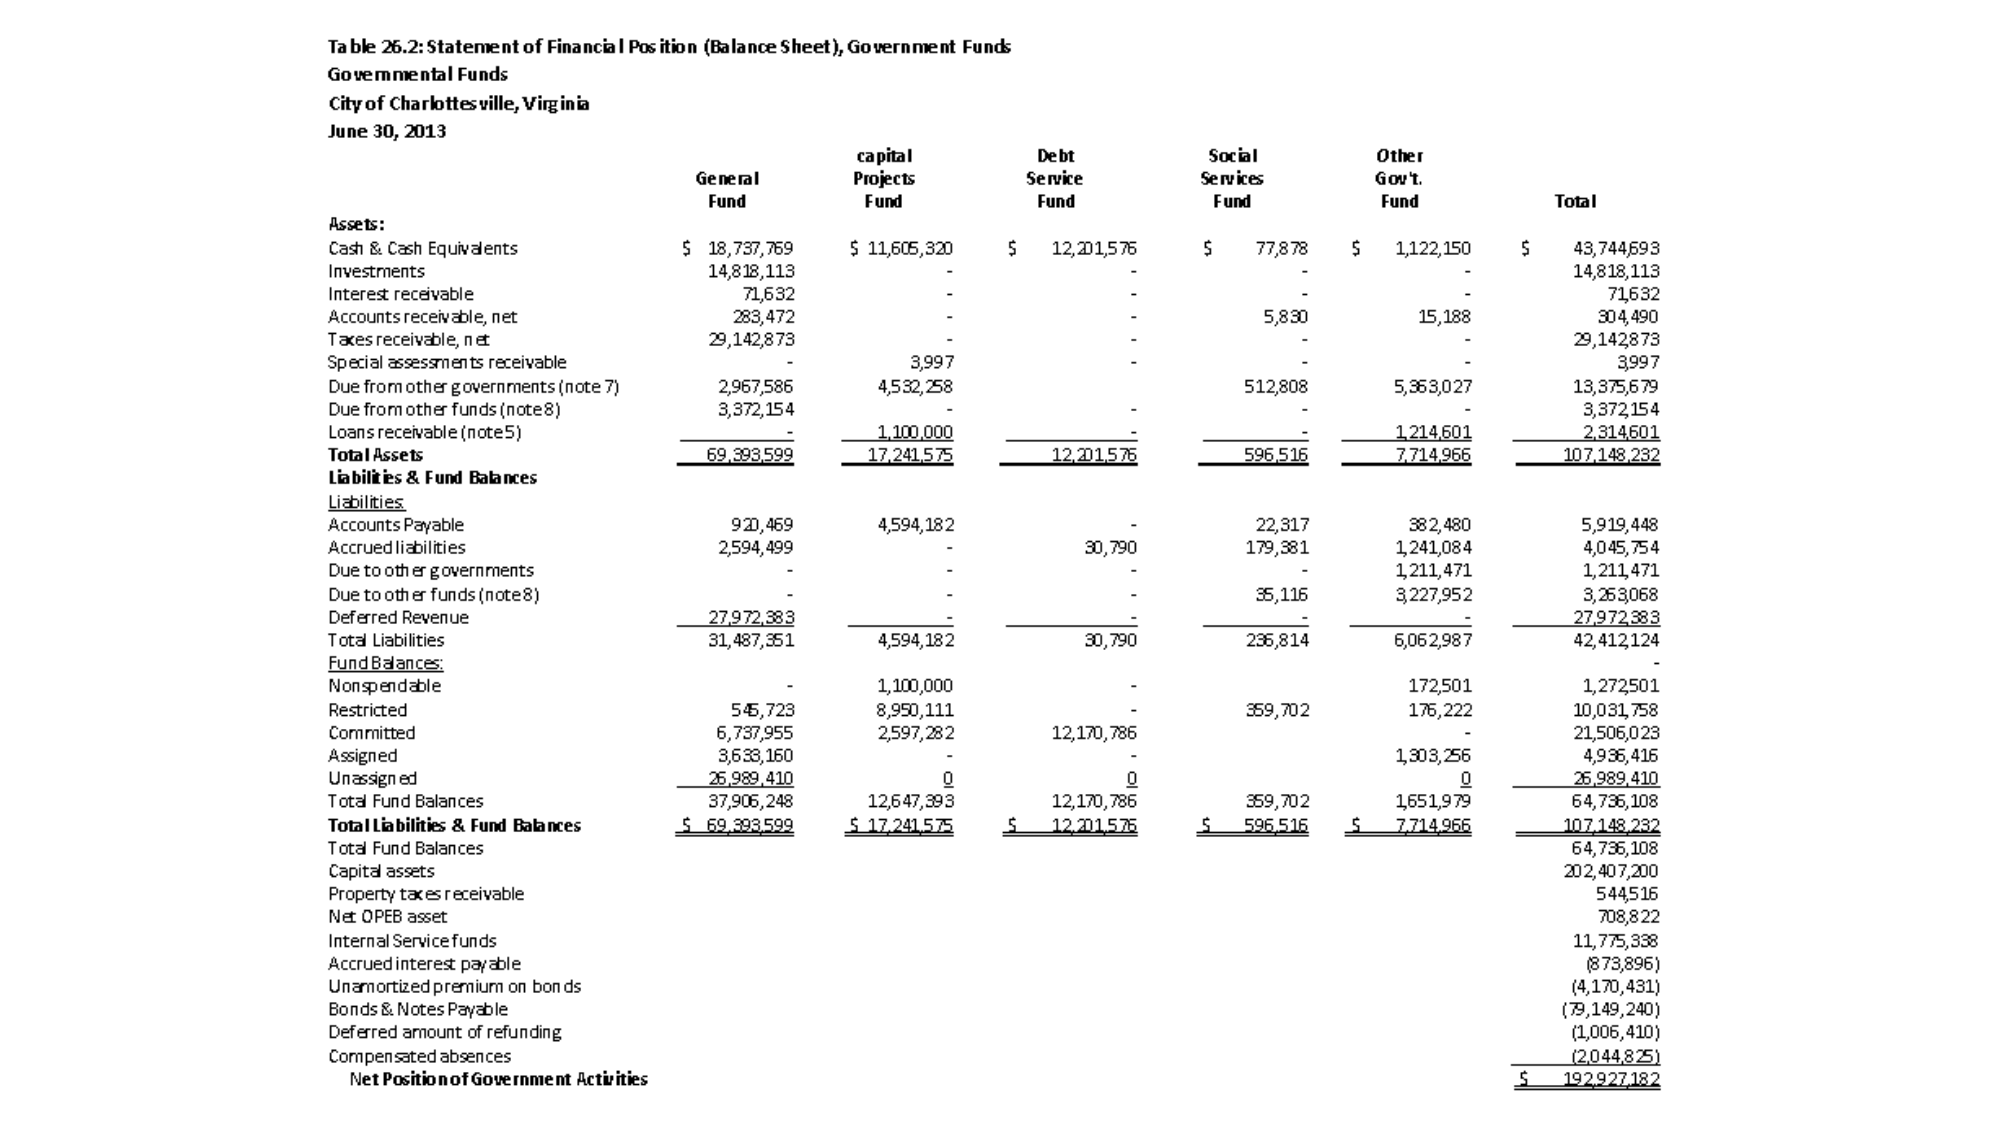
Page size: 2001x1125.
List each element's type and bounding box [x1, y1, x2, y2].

picture [322, 29, 1678, 1095]
